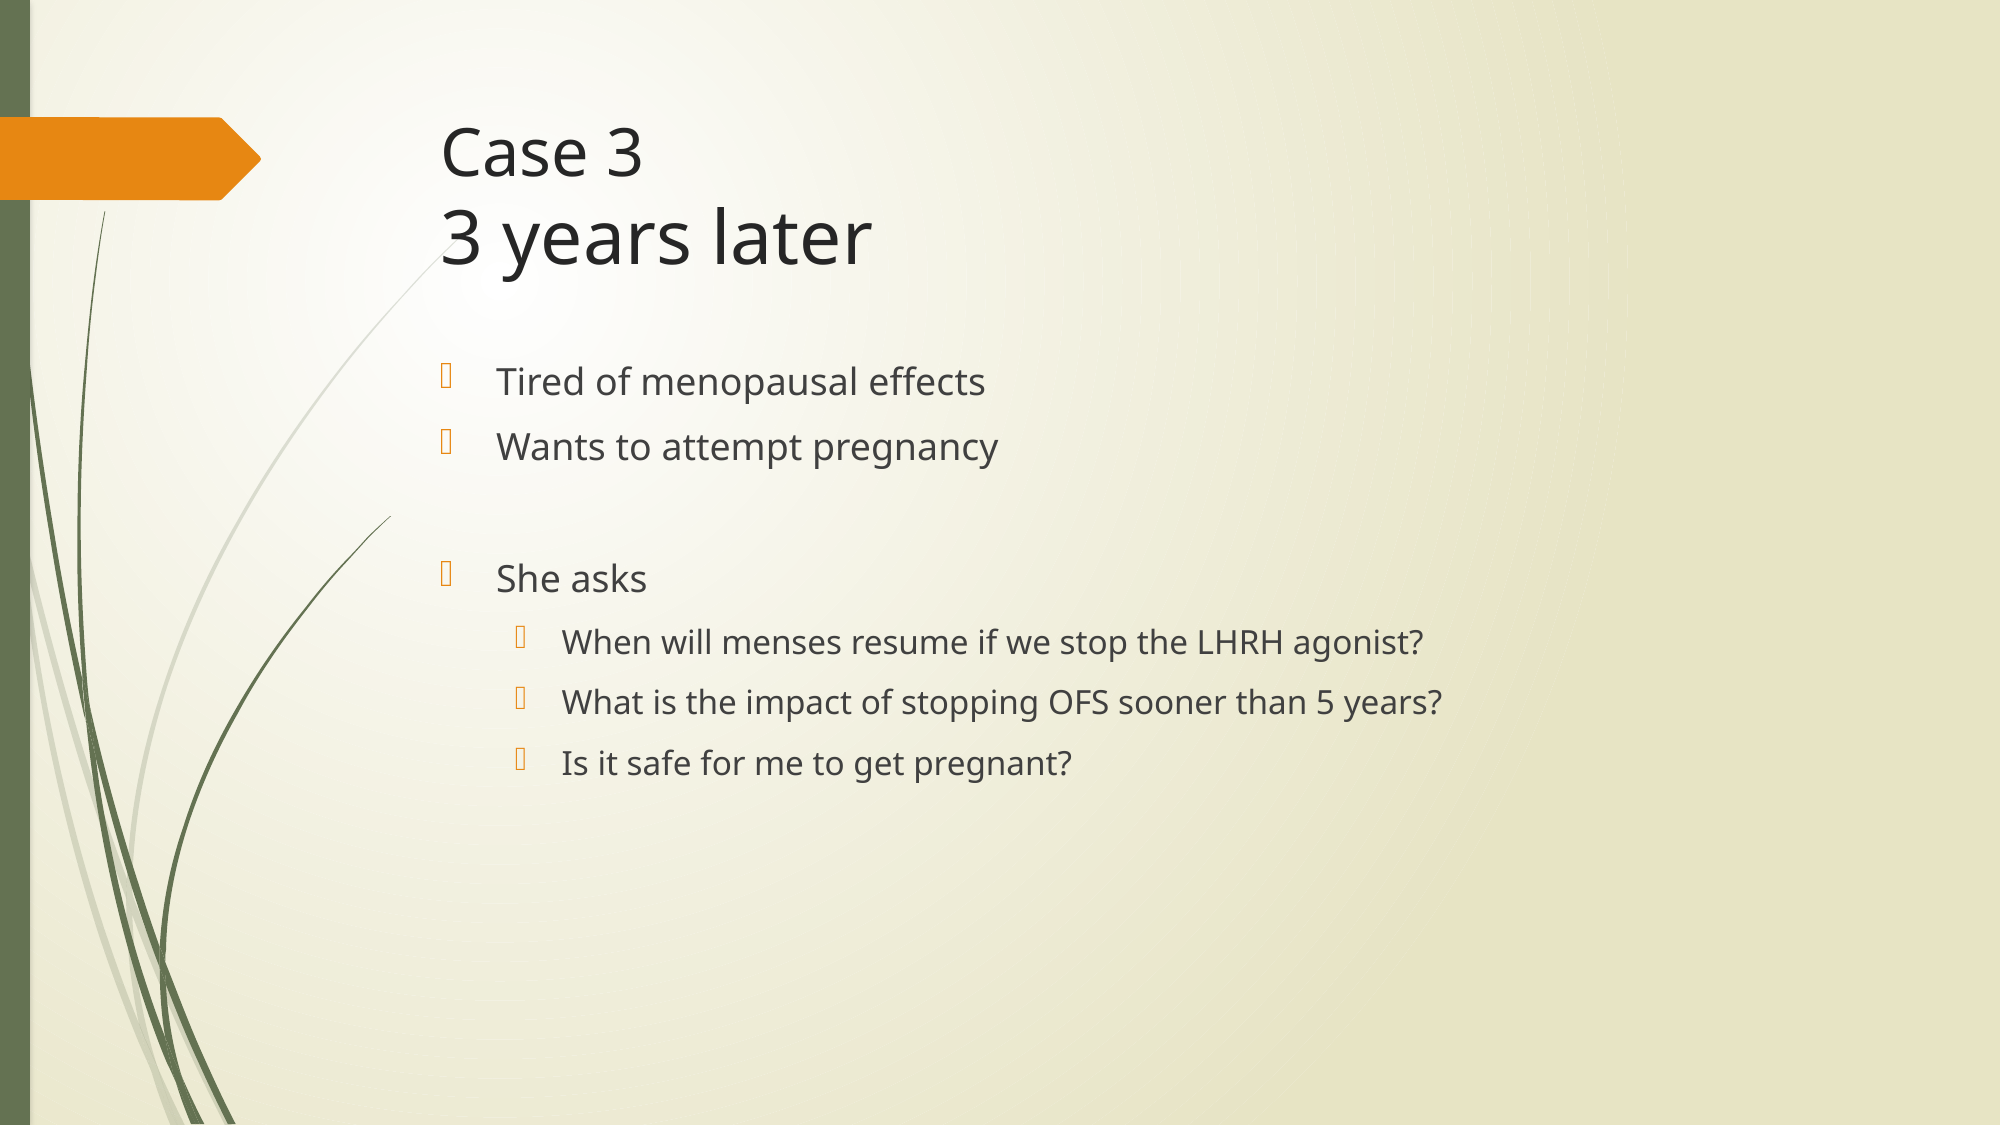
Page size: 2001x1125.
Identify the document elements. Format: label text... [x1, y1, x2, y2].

list Tired of menopausal effects Wants to attempt pregnancy She asks When will menses resume if we stop the LHRH agonist? What is the impact of stopping OFS sooner than 5 years? Is it safe for me to get pregnant? [424, 350, 1888, 1023]
title Case 3 3 years later [425, 102, 1888, 313]
